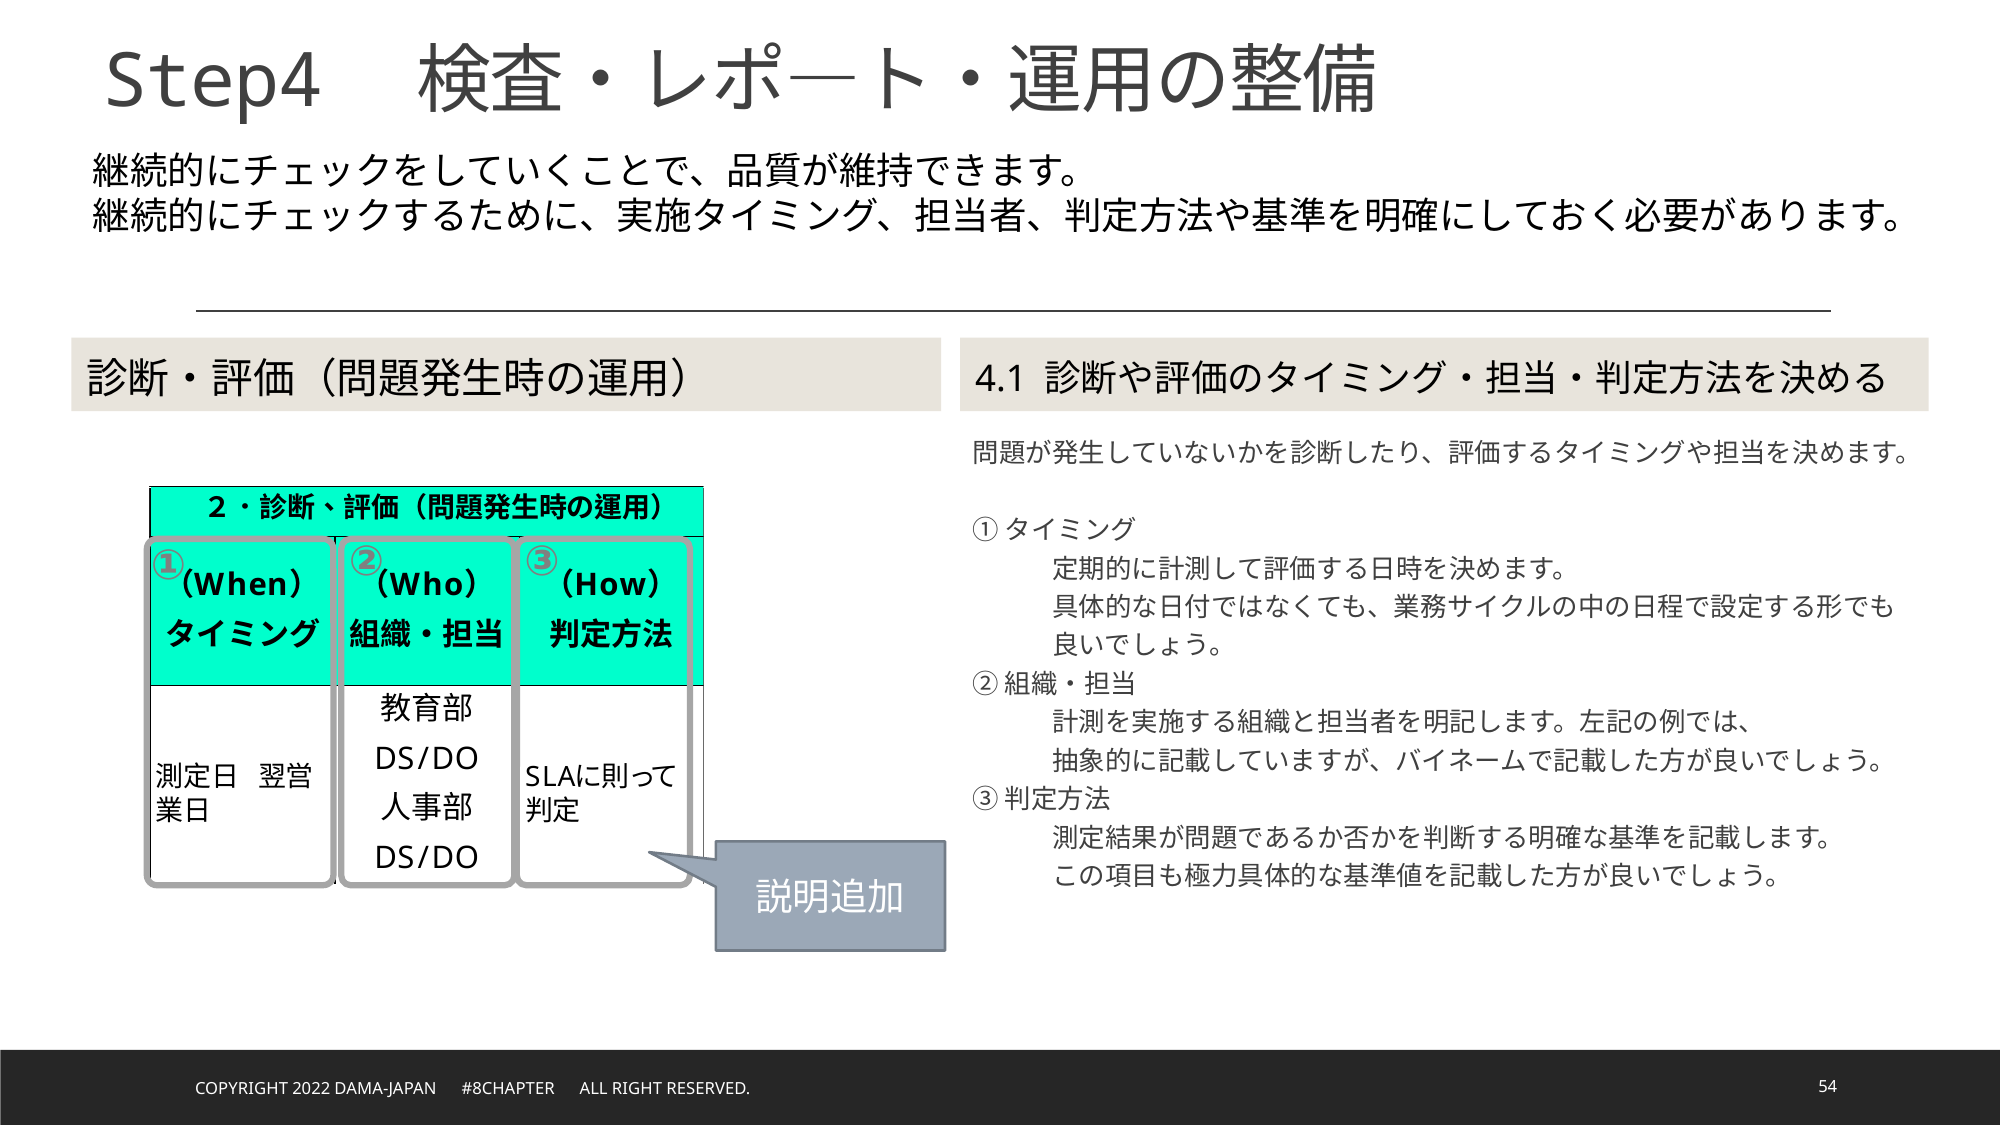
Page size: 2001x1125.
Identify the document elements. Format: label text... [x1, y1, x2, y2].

slide_number 54 [1803, 1057, 1932, 1118]
footer Copyright 2022 DAMA-JAPAN #8chapter All right reserved. [180, 1057, 1299, 1118]
picture [148, 485, 706, 886]
text_box 説明追加 [713, 840, 947, 952]
list 診断・評価（問題発生時の運用） [71, 337, 942, 412]
list 問題が発生していないかを診断したり、評価するタイミングや担当を決めます。 ①タイミング 定期的に計測して評価する日時を決めます。 具体的な日付ではなくても、業務サイクルの中の日程で設定する形でも 良いでしょう。 ②組織・担当 計測を実施する組織と担当者を明記します。左記の例では、 抽象的に記載していますが、バイネームで記載した方が良いでしょう。 ③判定方法 測定結果が問題であるか否かを判断する明確な基準を記載します。 この項目も極力具体的な基準値を記載した方が良いでしょう。 [960, 425, 1929, 974]
list 4.1 診断や評価のタイミング・担当・判定方法を決める [960, 337, 1929, 412]
text_box 継続的にチェックをしていくことで、品質が維持できます。 継続的にチェックするために、実施タイミング、担当者、判定方法や基準を明確にしておく必要があります。 [78, 139, 1922, 290]
text_box ① [134, 529, 146, 596]
title Step4 検査・レポ―ト・運用の整備 [87, 47, 1830, 130]
